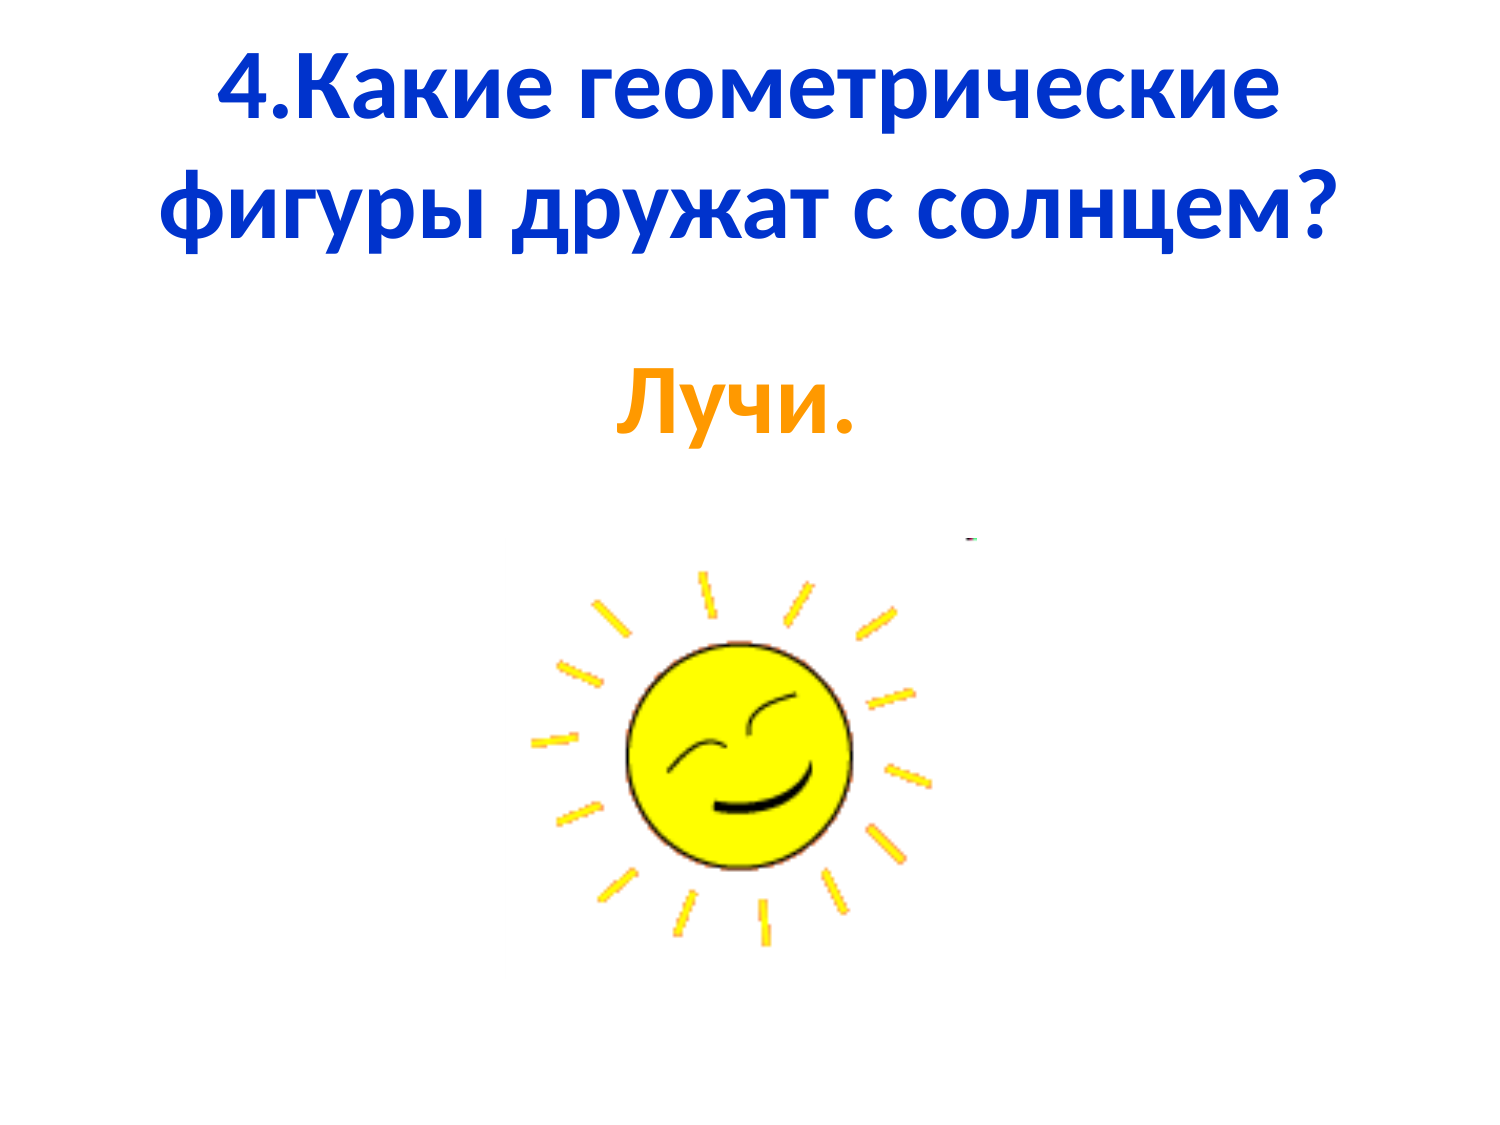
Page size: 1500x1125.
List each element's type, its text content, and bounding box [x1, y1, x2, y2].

list Лучи. [62, 326, 1413, 1069]
picture [504, 538, 977, 980]
title 4.Какие геометрические фигуры дружат с солнцем? [75, 45, 1425, 233]
